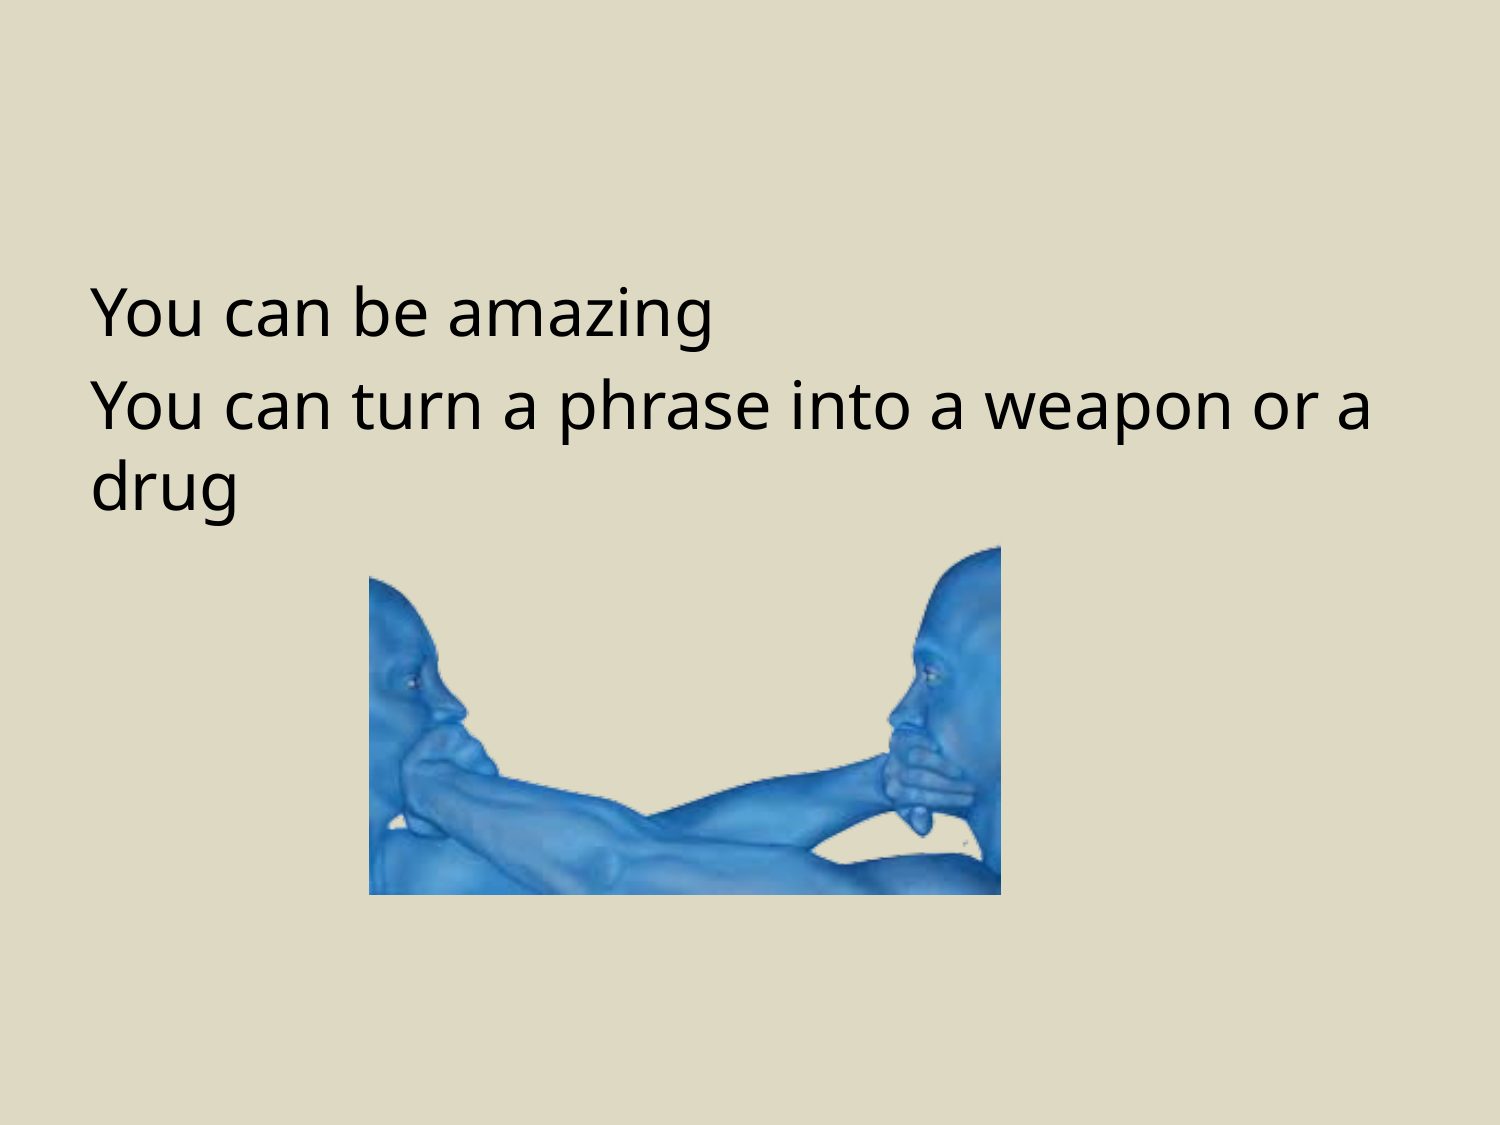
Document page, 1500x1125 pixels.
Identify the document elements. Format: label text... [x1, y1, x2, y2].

picture [369, 516, 1001, 896]
list You can be amazing You can turn a phrase into a weapon or a drug [75, 262, 1425, 1005]
